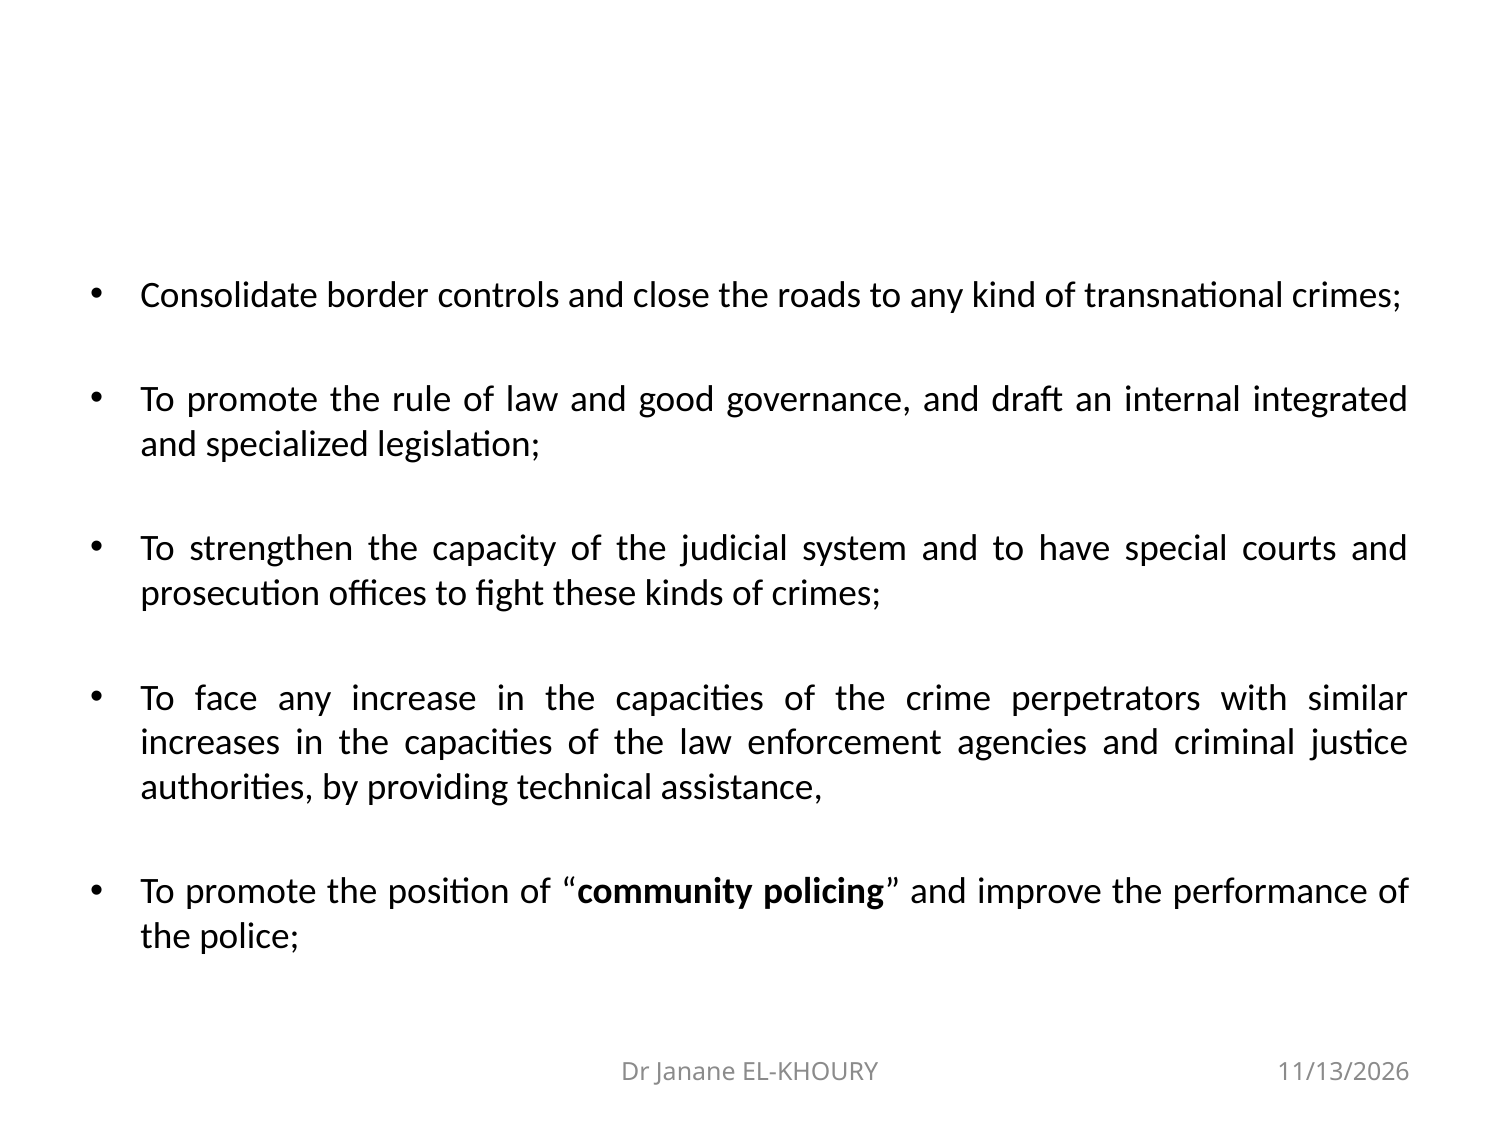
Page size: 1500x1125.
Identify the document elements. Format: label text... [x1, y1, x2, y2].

list Consolidate border controls and close the roads to any kind of transnational crimes; To promote the rule of law and good governance, and draft an internal integrated and specialized legislation; To strengthen the capacity of the judicial system and to have special courts and prosecution offices to fight these kinds of crimes; To face any increase in the capacities of the crime perpetrators with similar increases in the capacities of the law enforcement agencies and criminal justice authorities, by providing technical assistance, To promote the position of “community policing” and improve the performance of the police; [75, 262, 1425, 1005]
footer Dr Janane EL-KHOURY [512, 1042, 988, 1103]
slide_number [1074, 1042, 1425, 1103]
